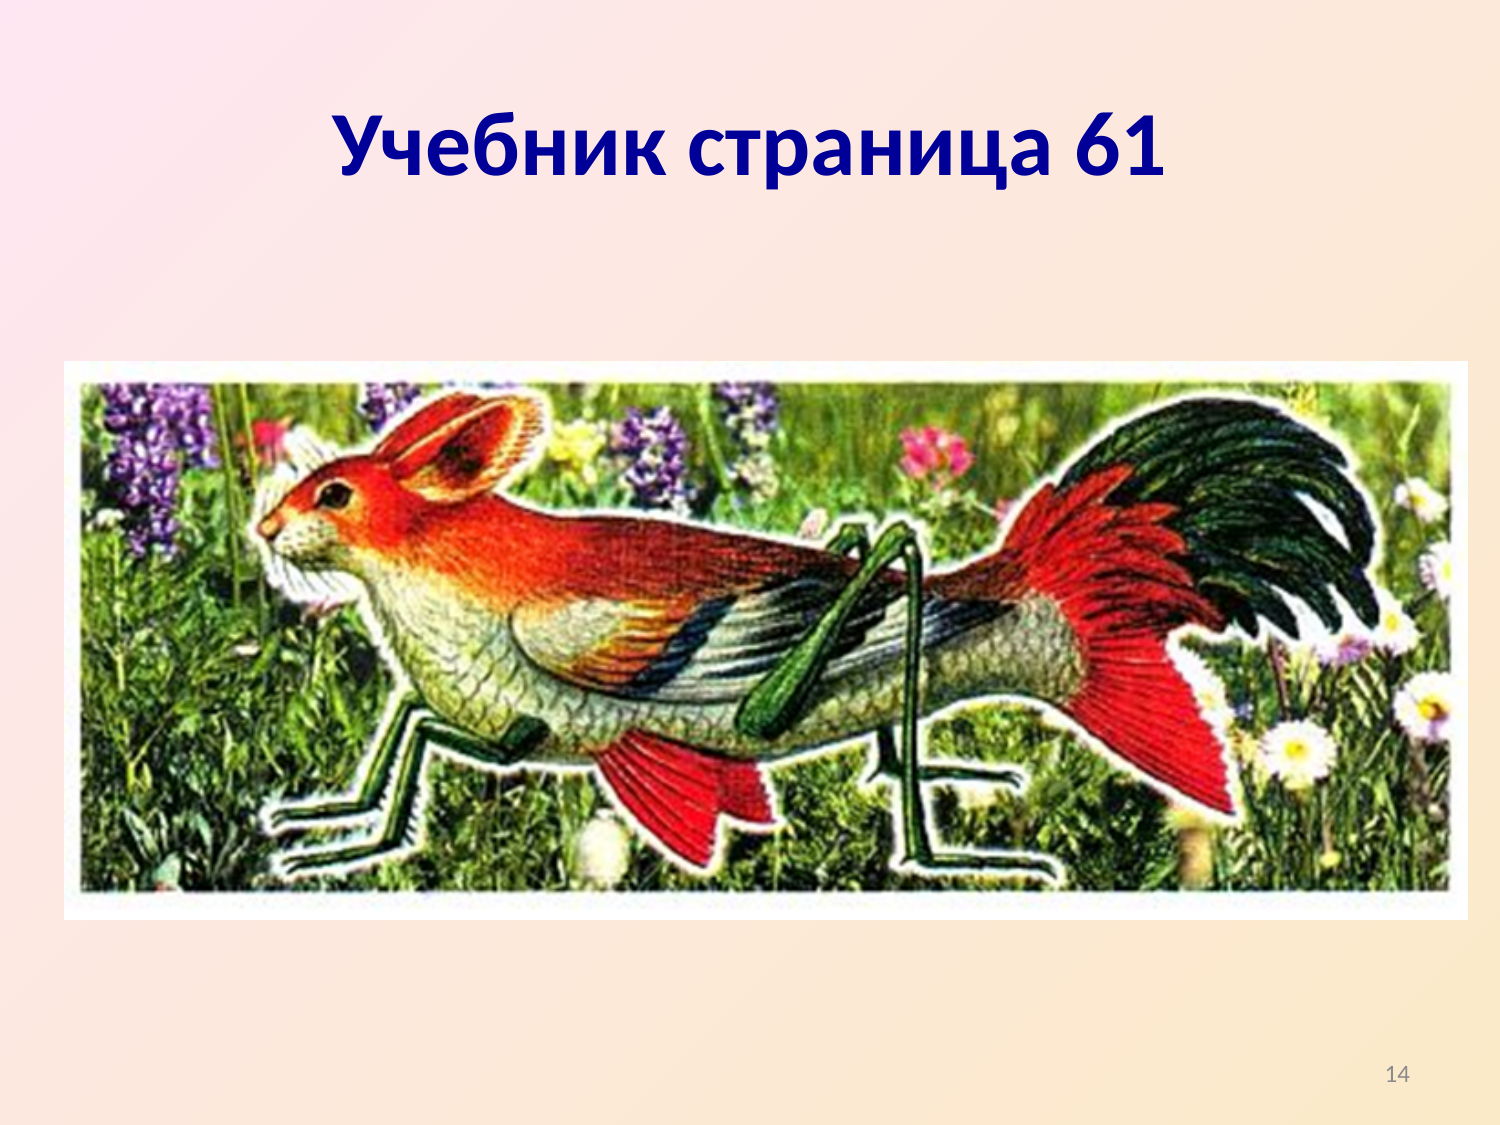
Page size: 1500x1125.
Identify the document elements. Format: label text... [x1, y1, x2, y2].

slide_number 14 [1074, 1042, 1425, 1103]
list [64, 361, 1468, 920]
title Учебник страница 61 [75, 45, 1425, 233]
